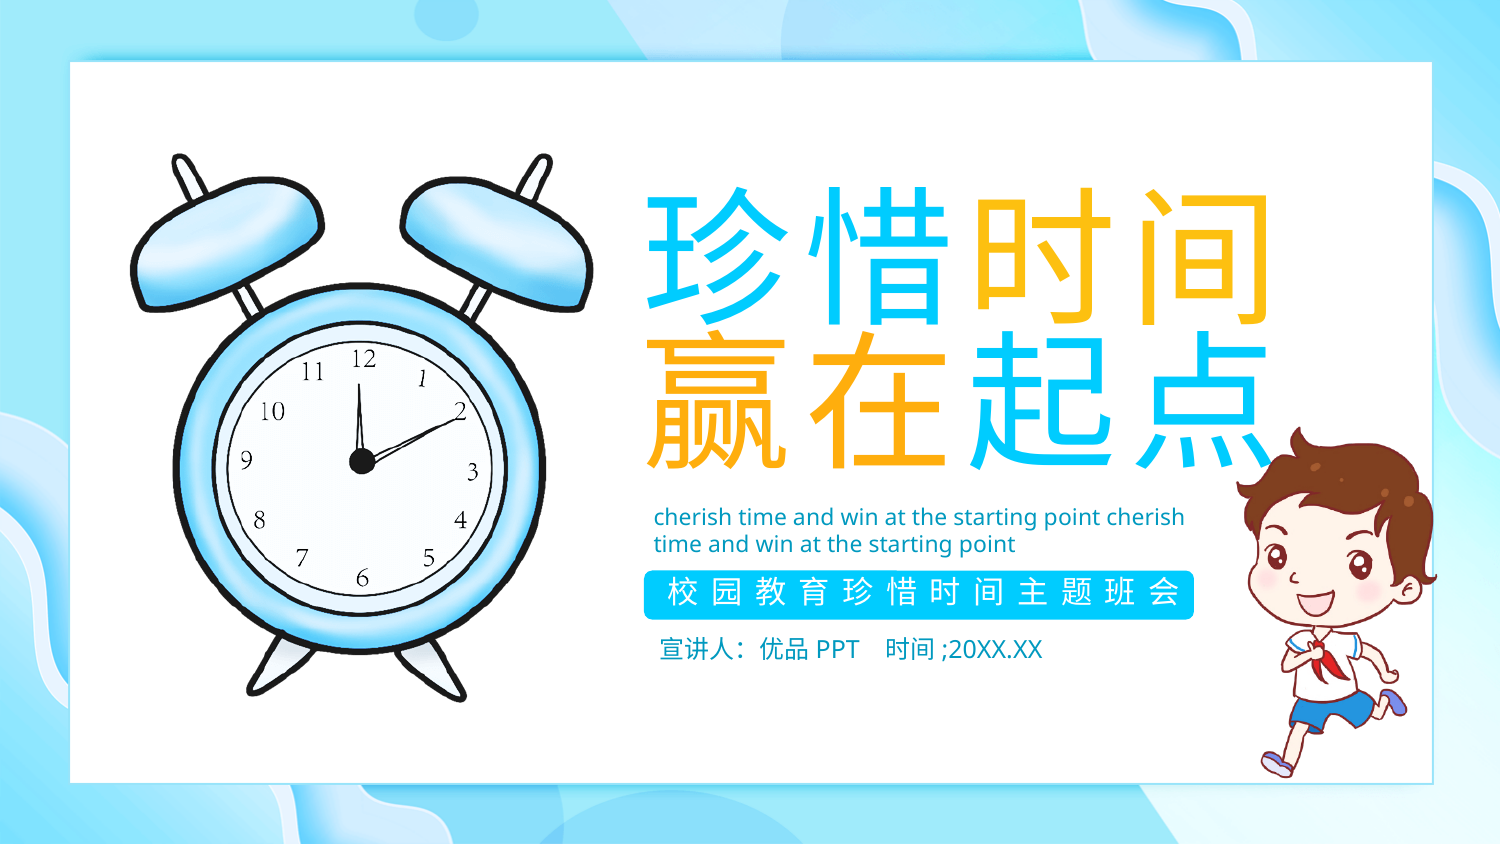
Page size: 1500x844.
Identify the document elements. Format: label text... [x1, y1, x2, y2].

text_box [643, 564, 1205, 620]
text_box 珍惜时间 赢在起点 [627, 190, 1300, 494]
text_box 宣讲人：优品PPT 时间;20XX.XX [644, 626, 1058, 672]
picture [0, 0, 1500, 844]
text_box cherish time and win at the starting point cherish time and win at the starting point [638, 495, 1205, 565]
